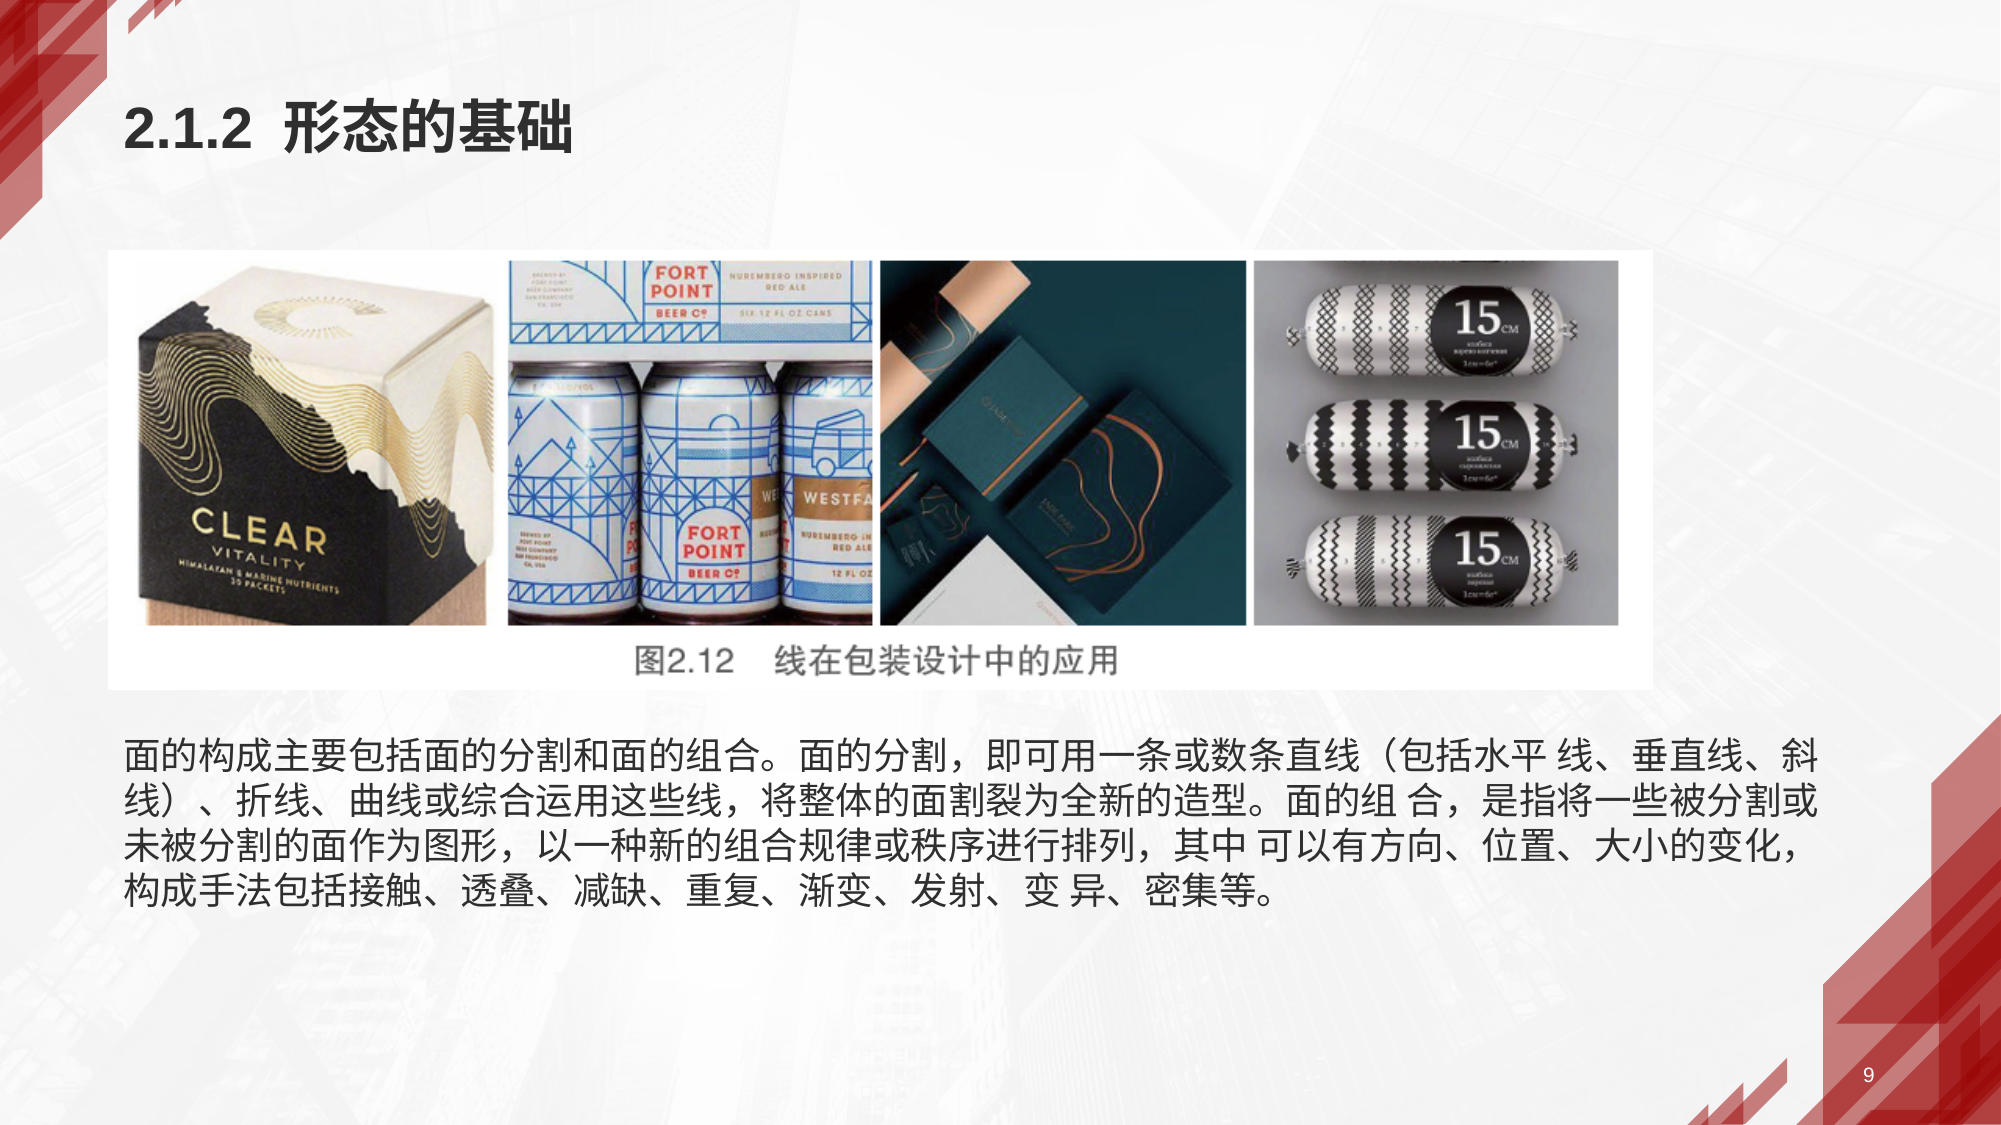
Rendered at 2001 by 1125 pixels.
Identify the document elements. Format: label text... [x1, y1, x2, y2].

picture [108, 250, 1653, 690]
slide_number 9 [1452, 1056, 1890, 1092]
title 2.1.2 形态的基础 [108, 81, 1890, 169]
text_box 面的构成主要包括面的分割和面的组合。面的分割，即可用一条或数条直线（包括水平 线、垂直线、斜线）、折线、曲线或综合运用这些线，将整体的面割裂为全新的造型。面的组 合，是指将一些被分割或未被分割的面作为图形，以一种新的组合规律或秩序进行排列，其中 可以有方向、位置、大小的变化，构成手法包括接触、透叠、减缺、重复、渐变、发射、变 异、密集等。 [108, 724, 1867, 920]
